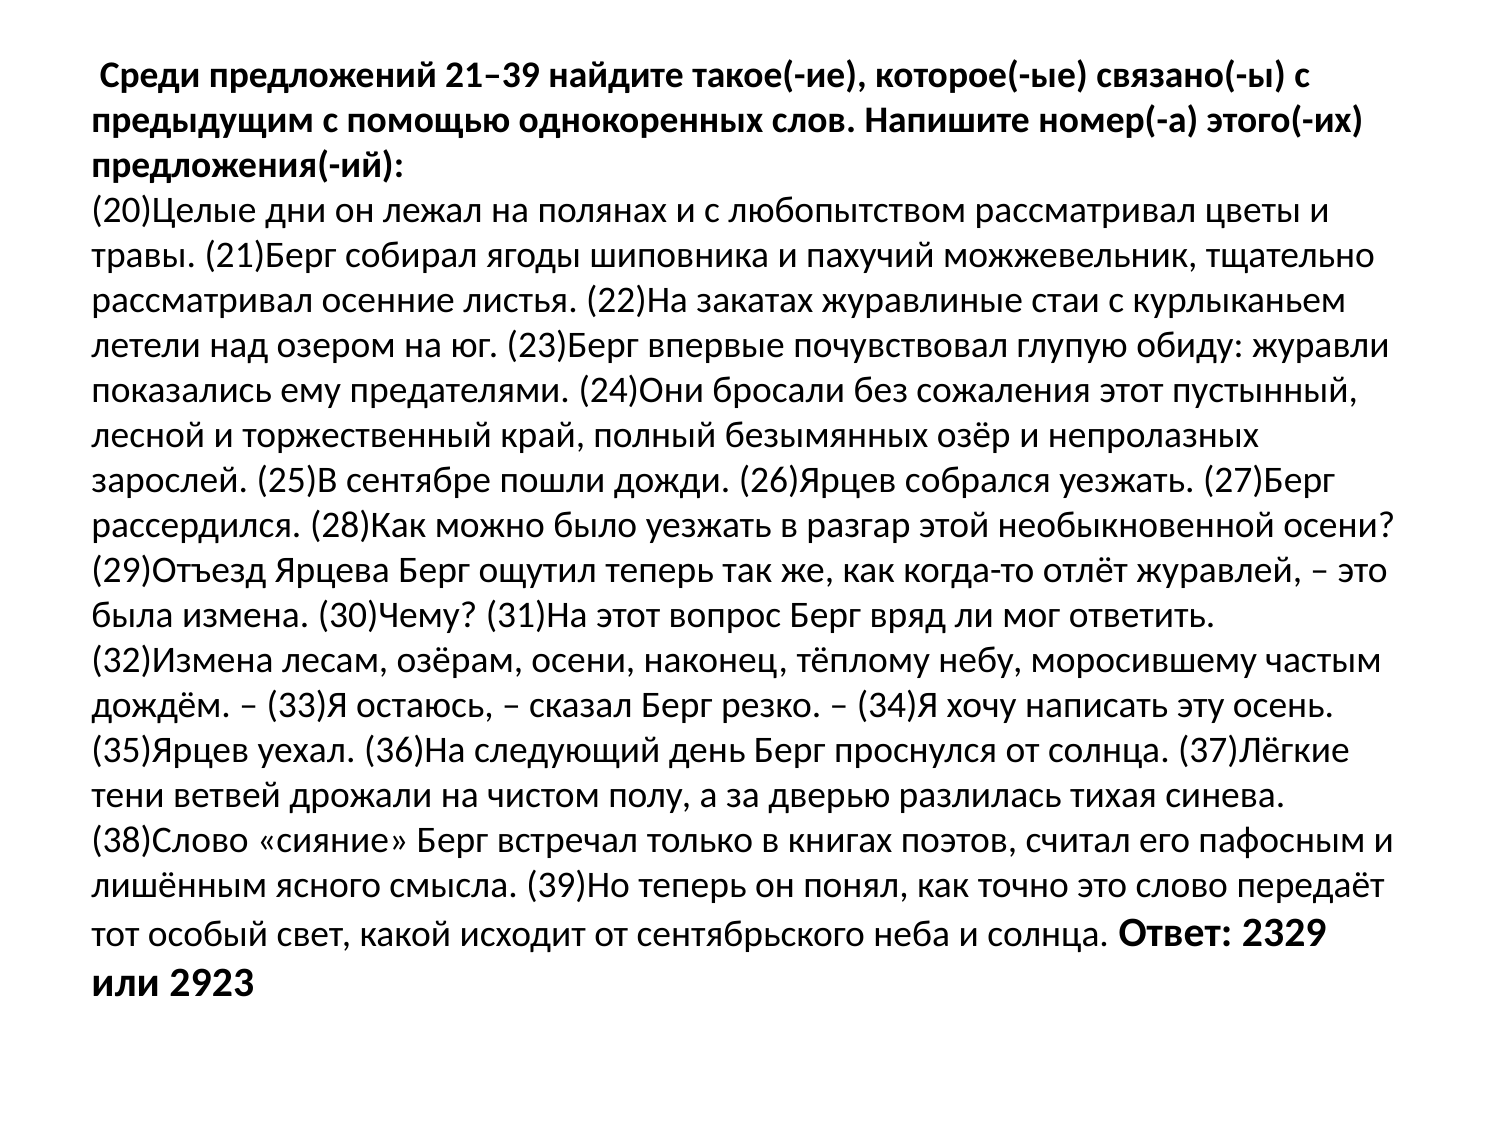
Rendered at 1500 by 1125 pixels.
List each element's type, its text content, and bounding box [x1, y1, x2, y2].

text_box Среди предложений 21–39 найдите такое(-ие), которое(-ые) связано(-ы) с предыдущим с помощью однокоренных слов. Напишите номер(-а) этого(-их) предложения(-ий): (20)Целые дни он лежал на полянах и с любопытством рассматривал цветы и травы. (21)Берг собирал ягоды шиповника и пахучий можжевельник, тщательно рассматривал осенние листья. (22)На закатах журавлиные стаи с курлыканьем летели над озером на юг. (23)Берг впервые почувствовал глупую обиду: журавли показались ему предателями. (24)Они бросали без сожаления этот пустынный, лесной и торжественный край, полный безымянных озёр и непролазных зарослей. (25)В сентябре пошли дожди. (26)Ярцев собрался уезжать. (27)Берг рассердился. (28)Как можно было уезжать в разгар этой необыкновенной осени? (29)Отъезд Ярцева Берг ощутил теперь так же, как когда-то отлёт журавлей, – это была измена. (30)Чему? (31)На этот вопрос Берг вряд ли мог ответить. (32)Измена лесам, озёрам, осени, наконец, тёплому небу, моросившему частым дождём. – (33)Я остаюсь, – сказал Берг резко. – (34)Я хочу написать эту осень. (35)Ярцев уехал. (36)На следующий день Берг проснулся от солнца. (37)Лёгкие тени ветвей дрожали на чистом полу, а за дверью разлилась тихая синева. (38)Слово «сияние» Берг встречал только в книгах поэтов, считал его пафосным и лишённым ясного смысла. (39)Но теперь он понял, как точно это слово передаёт тот особый свет, какой исходит от сентябрьского неба и солнца. Ответ: 2329 или 2923 [76, 42, 1412, 1013]
